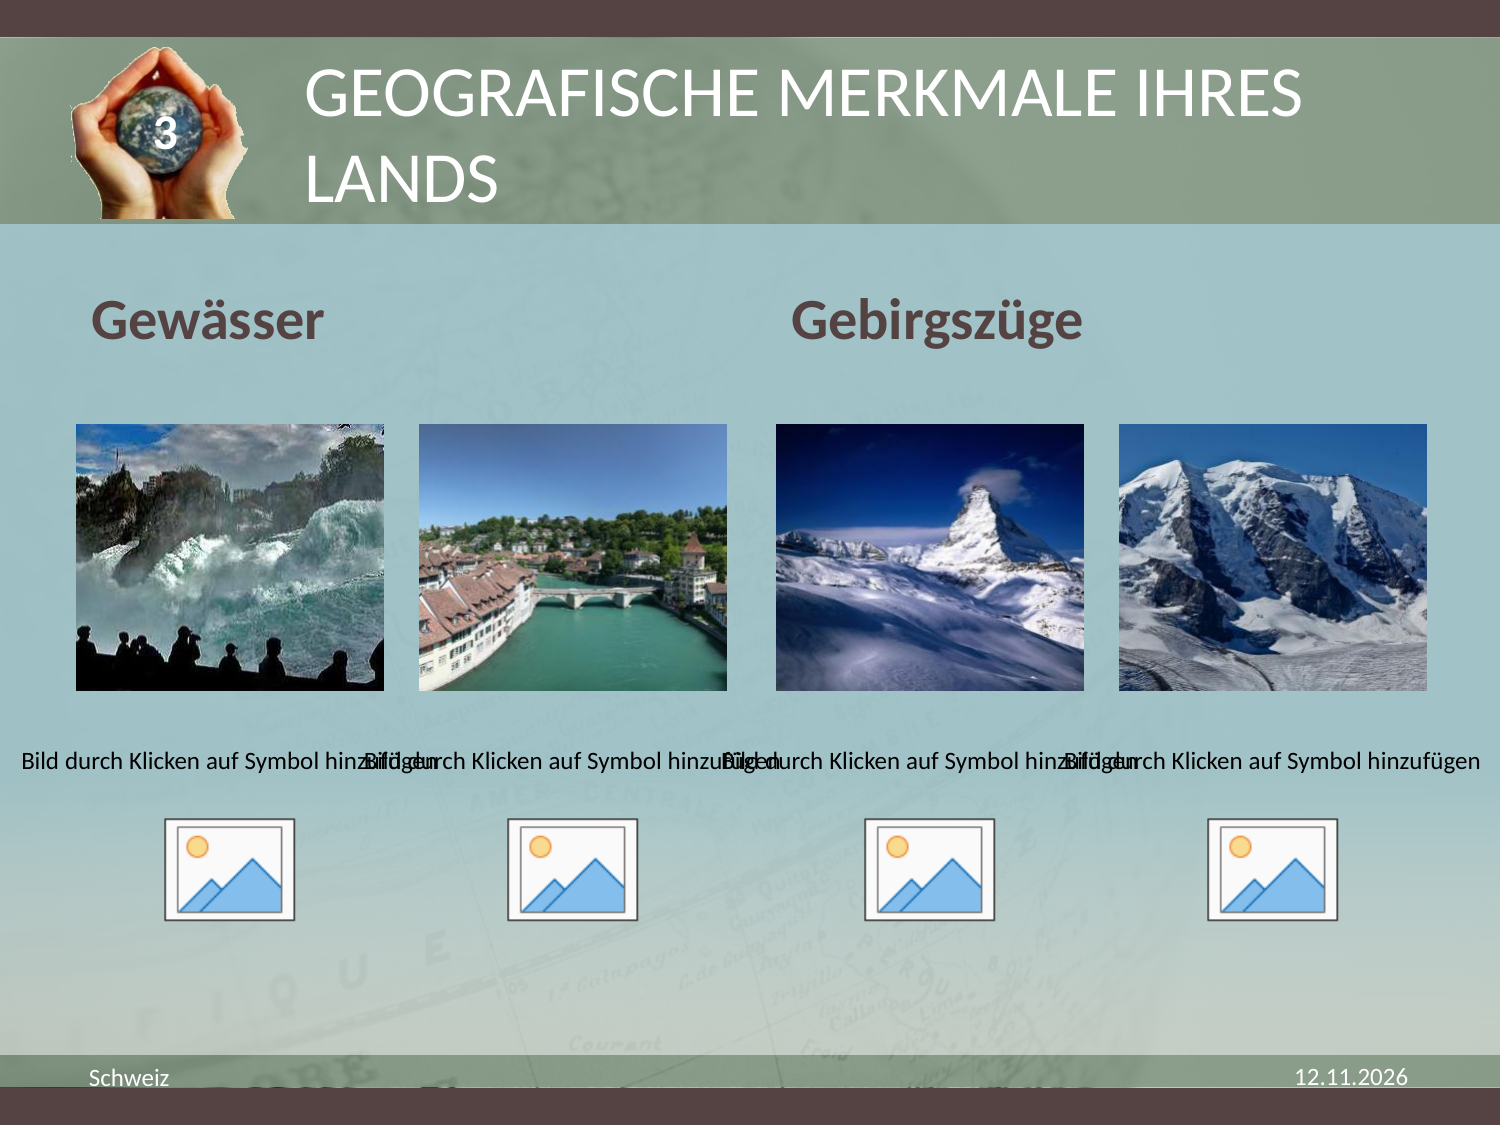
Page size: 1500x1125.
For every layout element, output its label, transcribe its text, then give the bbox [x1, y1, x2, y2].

picture [419, 736, 727, 1003]
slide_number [1073, 1045, 1424, 1106]
picture [70, 41, 248, 219]
picture [776, 424, 1084, 691]
picture [1119, 424, 1427, 691]
list Gebirgszüge [776, 273, 1424, 374]
picture [1119, 736, 1427, 1003]
slide_number 3 [100, 99, 231, 160]
list Gewässer [76, 273, 724, 374]
picture [776, 736, 1084, 1003]
picture [419, 424, 727, 691]
title Geografische Merkmale Ihres Lands [289, 37, 1425, 225]
picture [76, 736, 384, 1003]
footer Schweiz [74, 1046, 550, 1107]
picture [76, 424, 384, 691]
